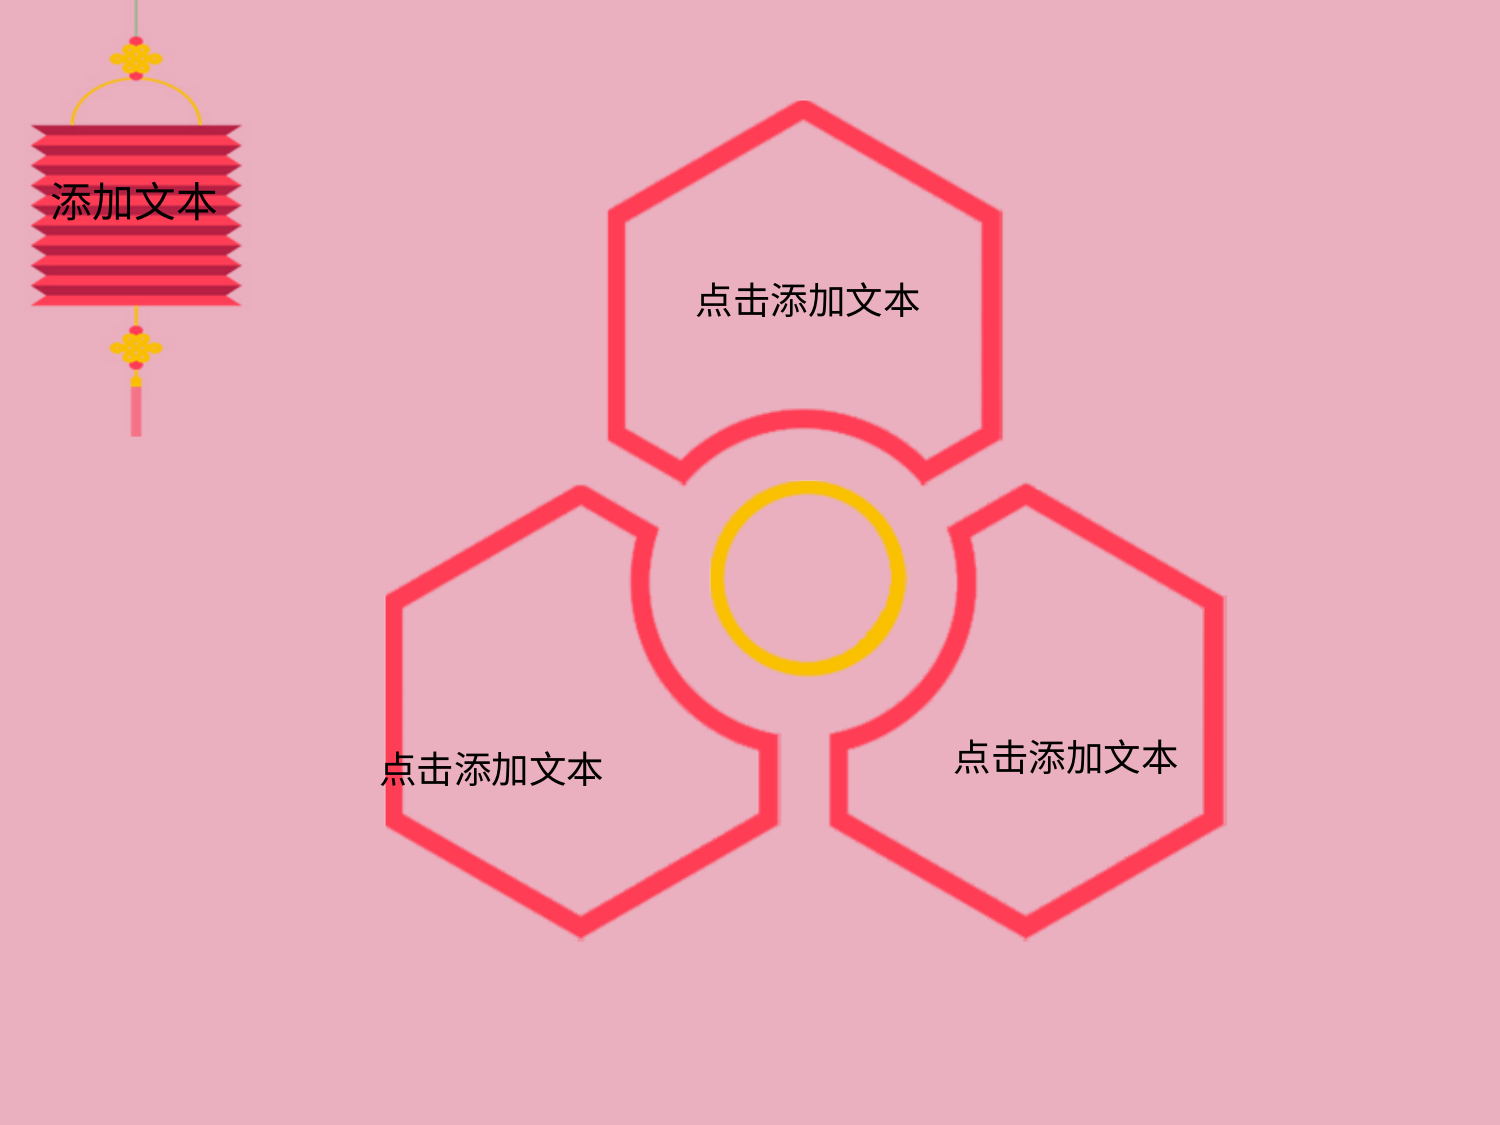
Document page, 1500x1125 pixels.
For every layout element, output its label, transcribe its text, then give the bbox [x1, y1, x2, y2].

picture [0, 0, 1500, 1125]
text_box 添加文本 [36, 168, 233, 234]
